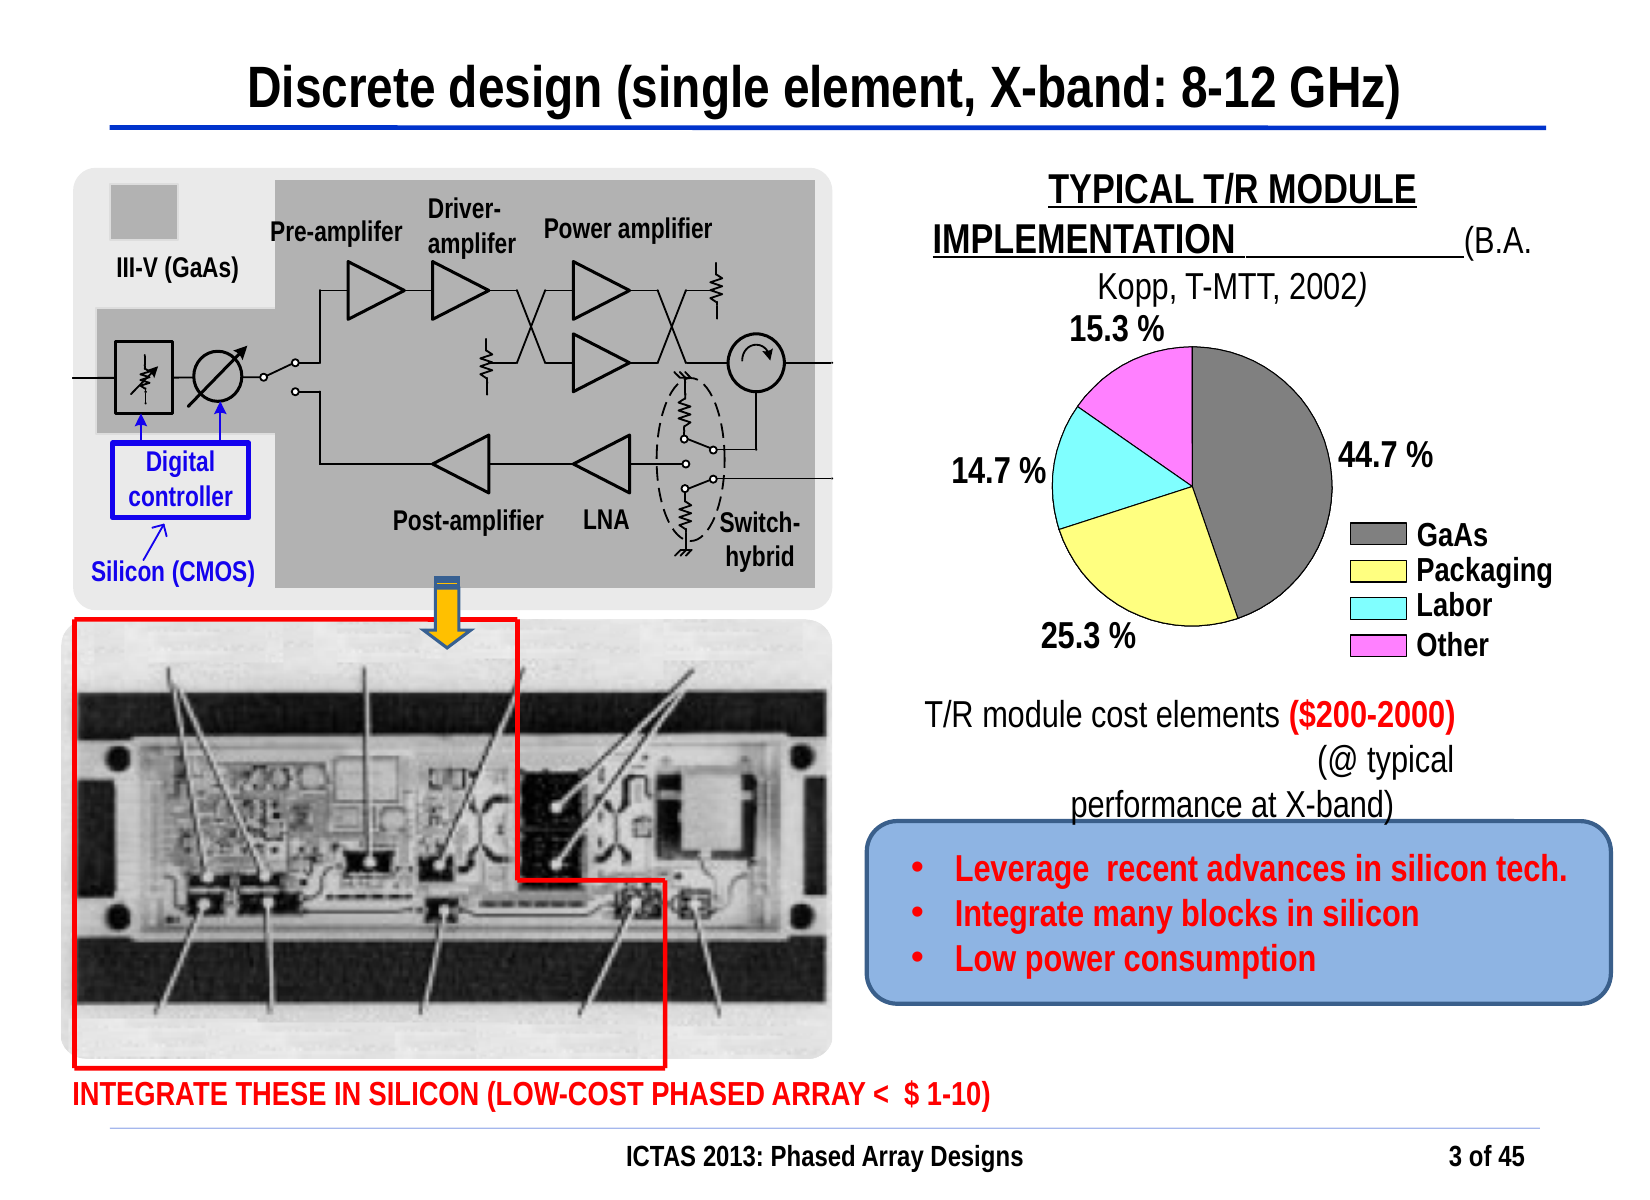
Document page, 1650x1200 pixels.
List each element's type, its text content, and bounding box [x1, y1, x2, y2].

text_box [45, 597, 838, 1088]
slide_number 3 of 45 [1239, 1130, 1540, 1179]
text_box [74, 619, 666, 1069]
text_box Typical T/R module implementation (B.A. Kopp, T-MTT, 2002) [884, 154, 1581, 315]
text_box T/R module cost elements ($200-2000) (@ typical performance at X-band) [907, 682, 1558, 833]
text_box [864, 818, 1614, 1006]
text_box Leverage recent advances in silicon tech. Integrate many blocks in silicon Low power consumption [895, 836, 1593, 987]
text_box Discrete design (single element, X-band: 8-12 GHz) [0, 21, 1650, 128]
footer ICTAS 2013: Phased Array Designs [411, 1130, 1239, 1179]
text_box Integrate these in silicon (low-cost phased array < $ 1-10) [57, 1064, 1118, 1120]
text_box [919, 296, 1617, 673]
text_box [45, 162, 838, 597]
